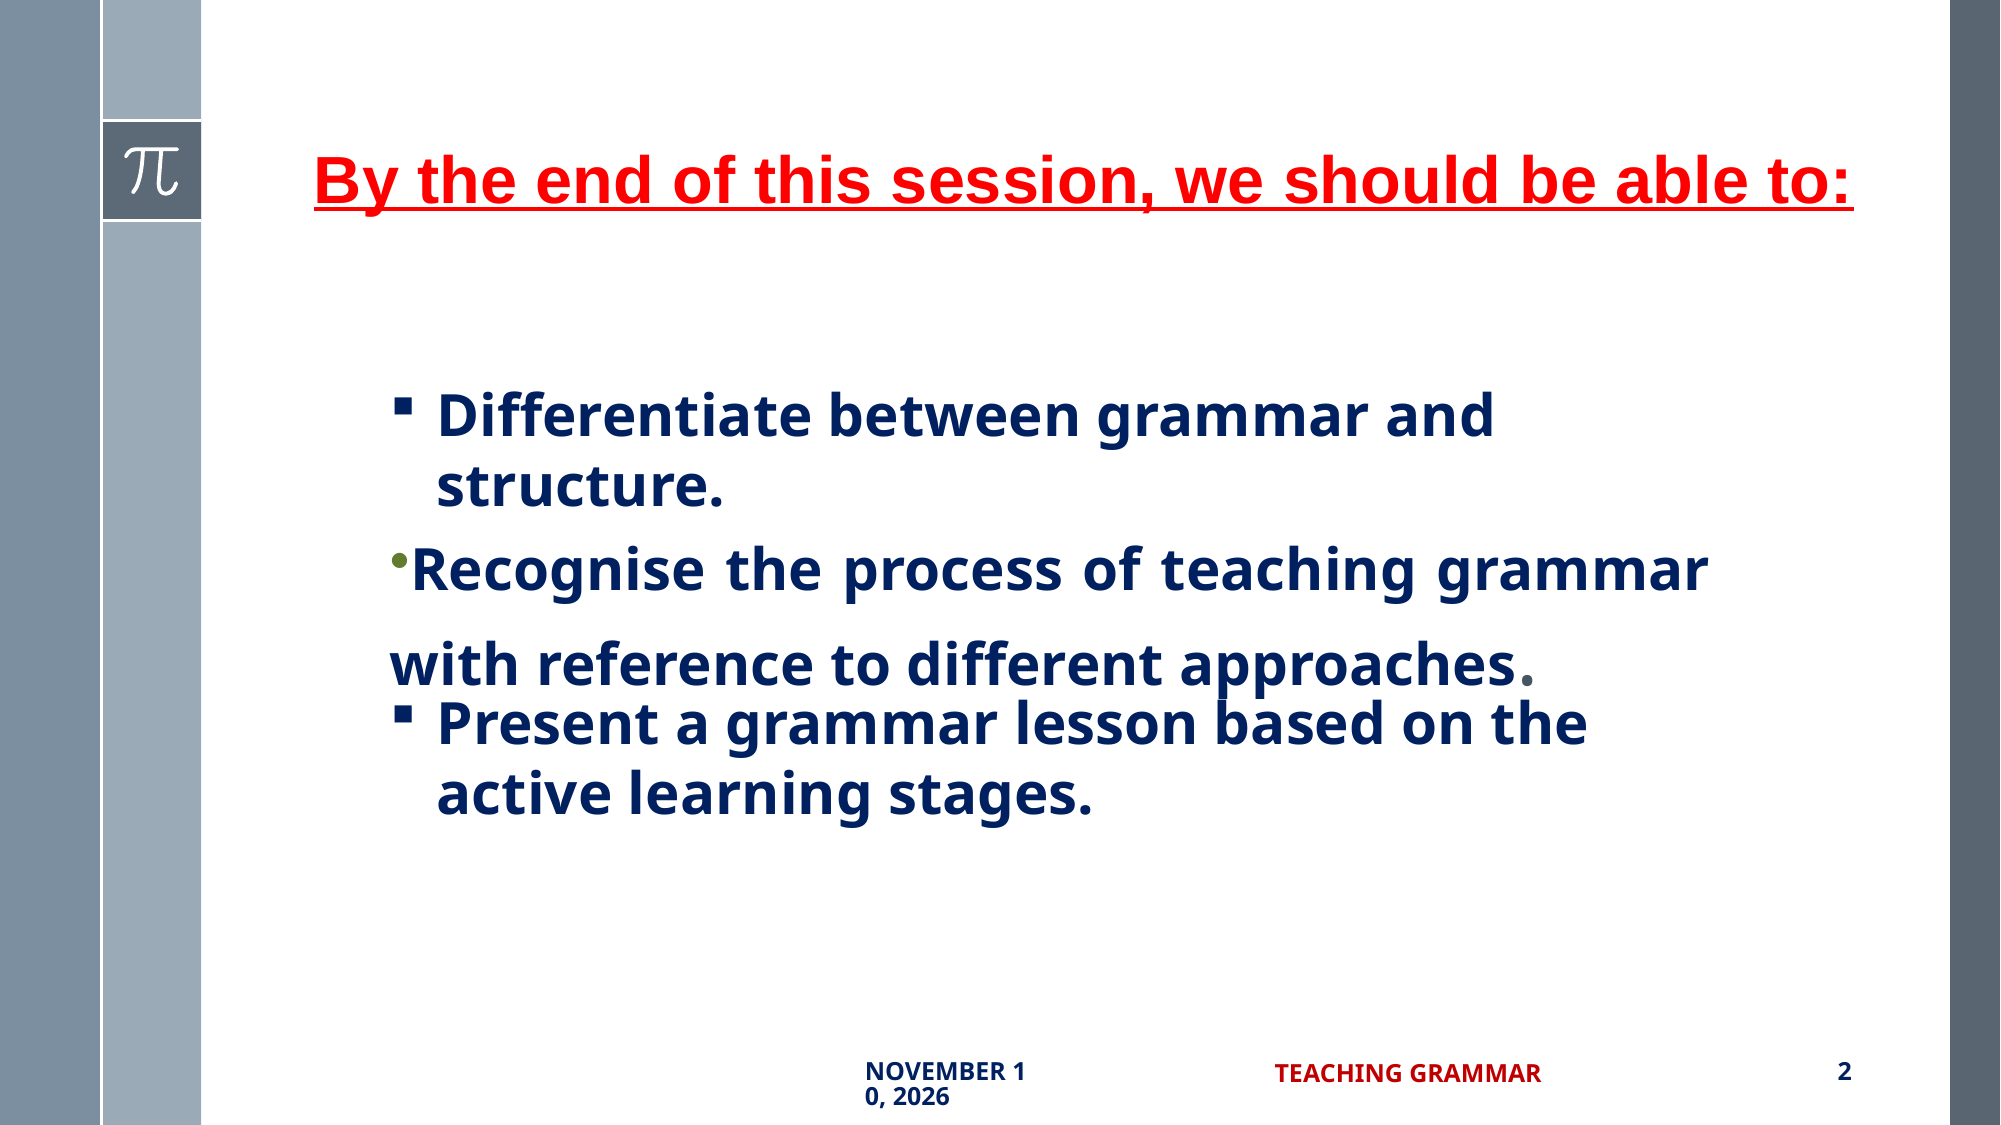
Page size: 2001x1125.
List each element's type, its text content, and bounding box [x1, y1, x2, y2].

text_box Recognise the process of teaching grammar with reference to different approaches. [374, 524, 1725, 678]
slide_number 2 [1766, 1042, 1867, 1103]
footer Teaching Grammar [1082, 1042, 1735, 1103]
text_box Present a grammar lesson based on the active learning stages. [374, 678, 1725, 834]
text_box By the end of this session, we should be able to: [262, 138, 1907, 226]
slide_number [849, 1042, 1050, 1103]
text_box Differentiate between grammar and structure. [374, 371, 1725, 524]
